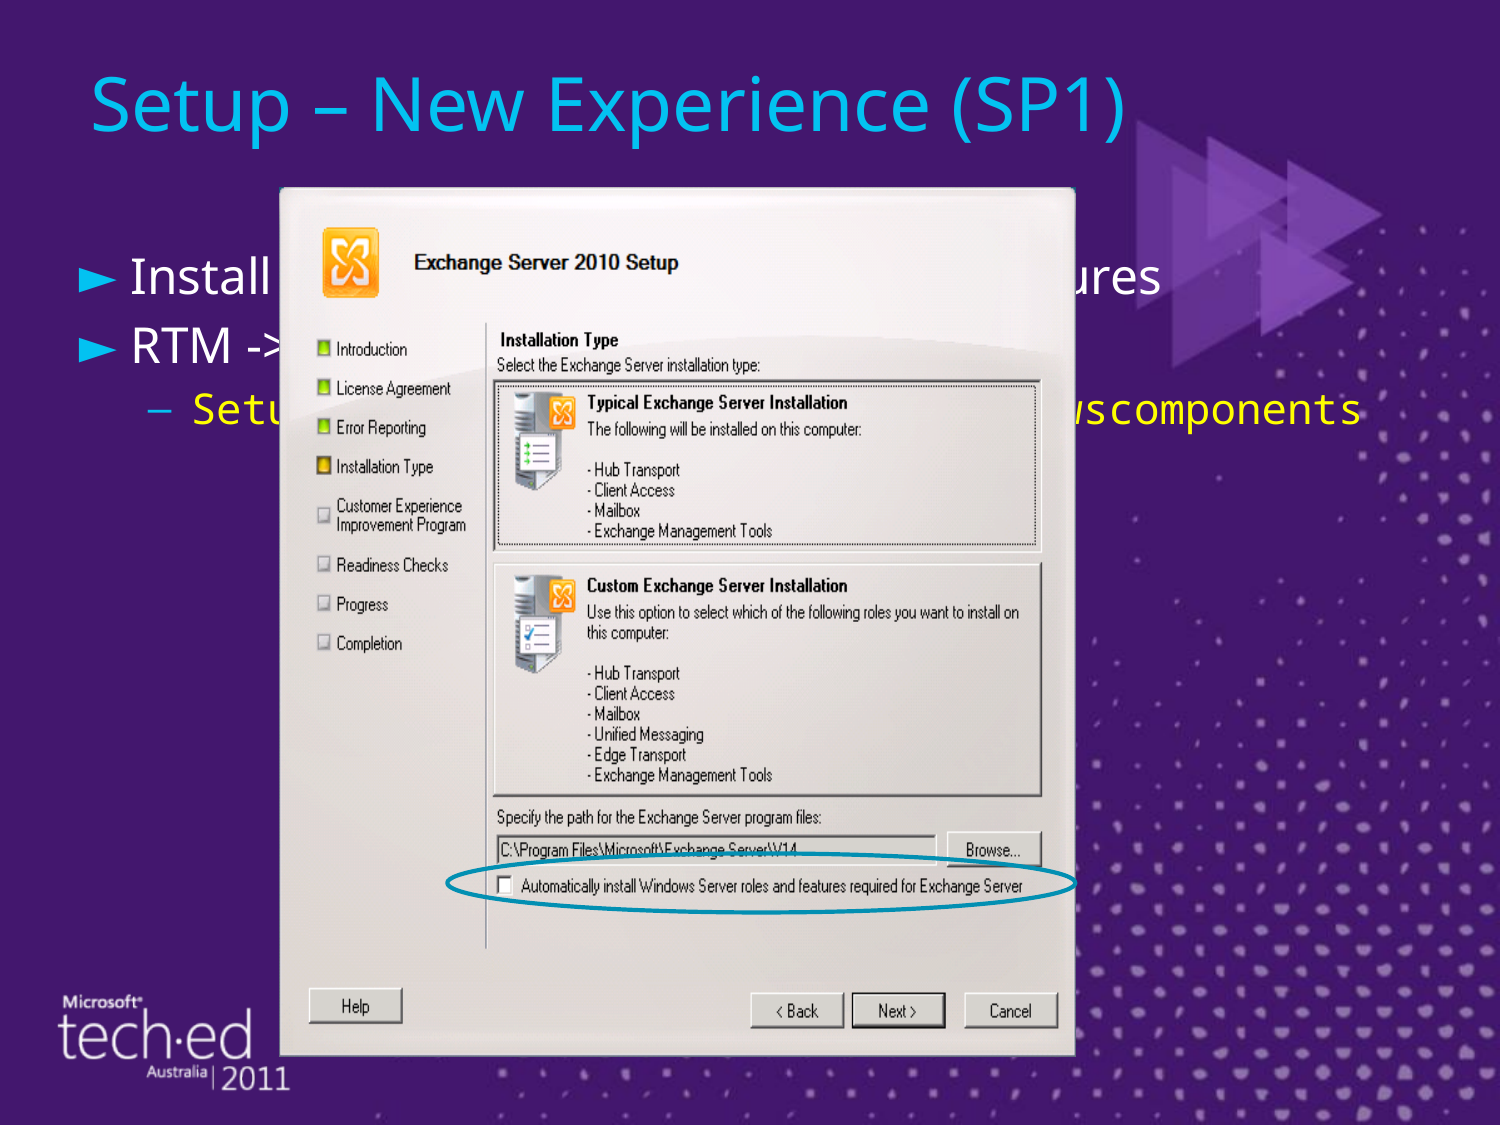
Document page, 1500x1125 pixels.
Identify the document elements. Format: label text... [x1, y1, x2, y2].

list Install required Windows Roles and Features RTM -> SP1 Upgrade Setup.com /m:upgrade /installwindowscomponents [1081, 237, 1436, 477]
title Setup – New Experience (SP1) [75, 7, 1425, 195]
list Install required Windows Roles and Features RTM -> SP1 Upgrade Setup.com /m:upgrade /installwindowscomponents [63, 237, 274, 477]
picture [0, 0, 1500, 1125]
